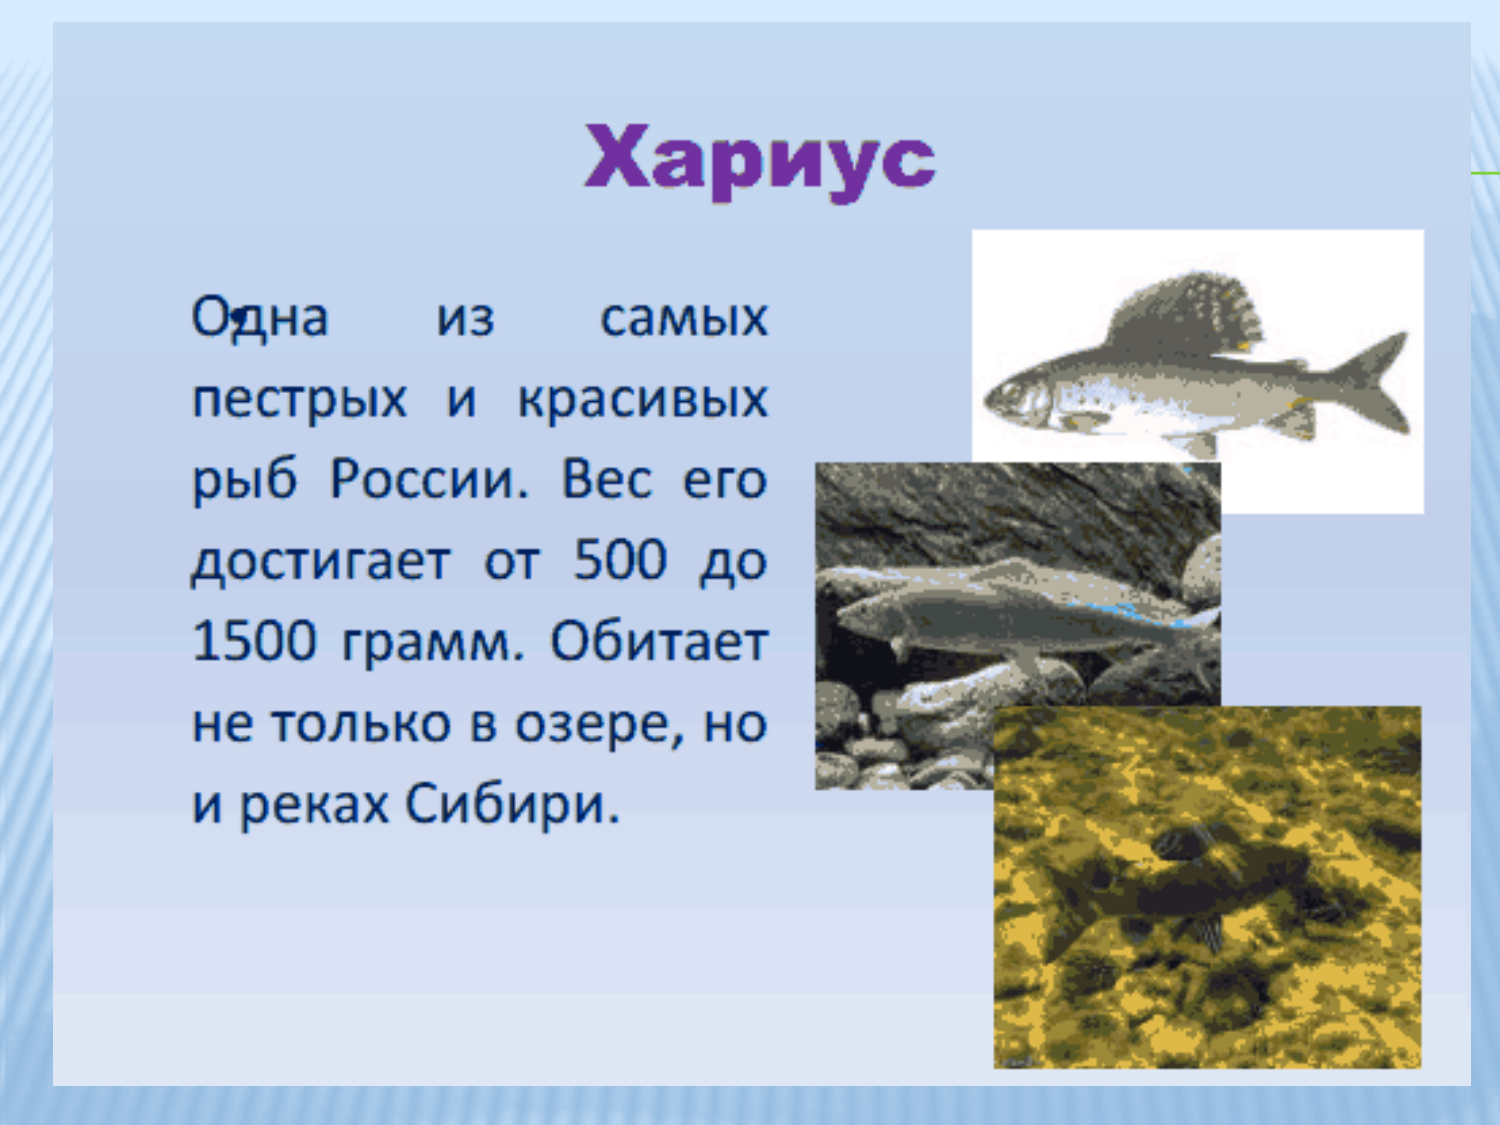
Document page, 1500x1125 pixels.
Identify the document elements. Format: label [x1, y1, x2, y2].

picture [52, 21, 1471, 1086]
